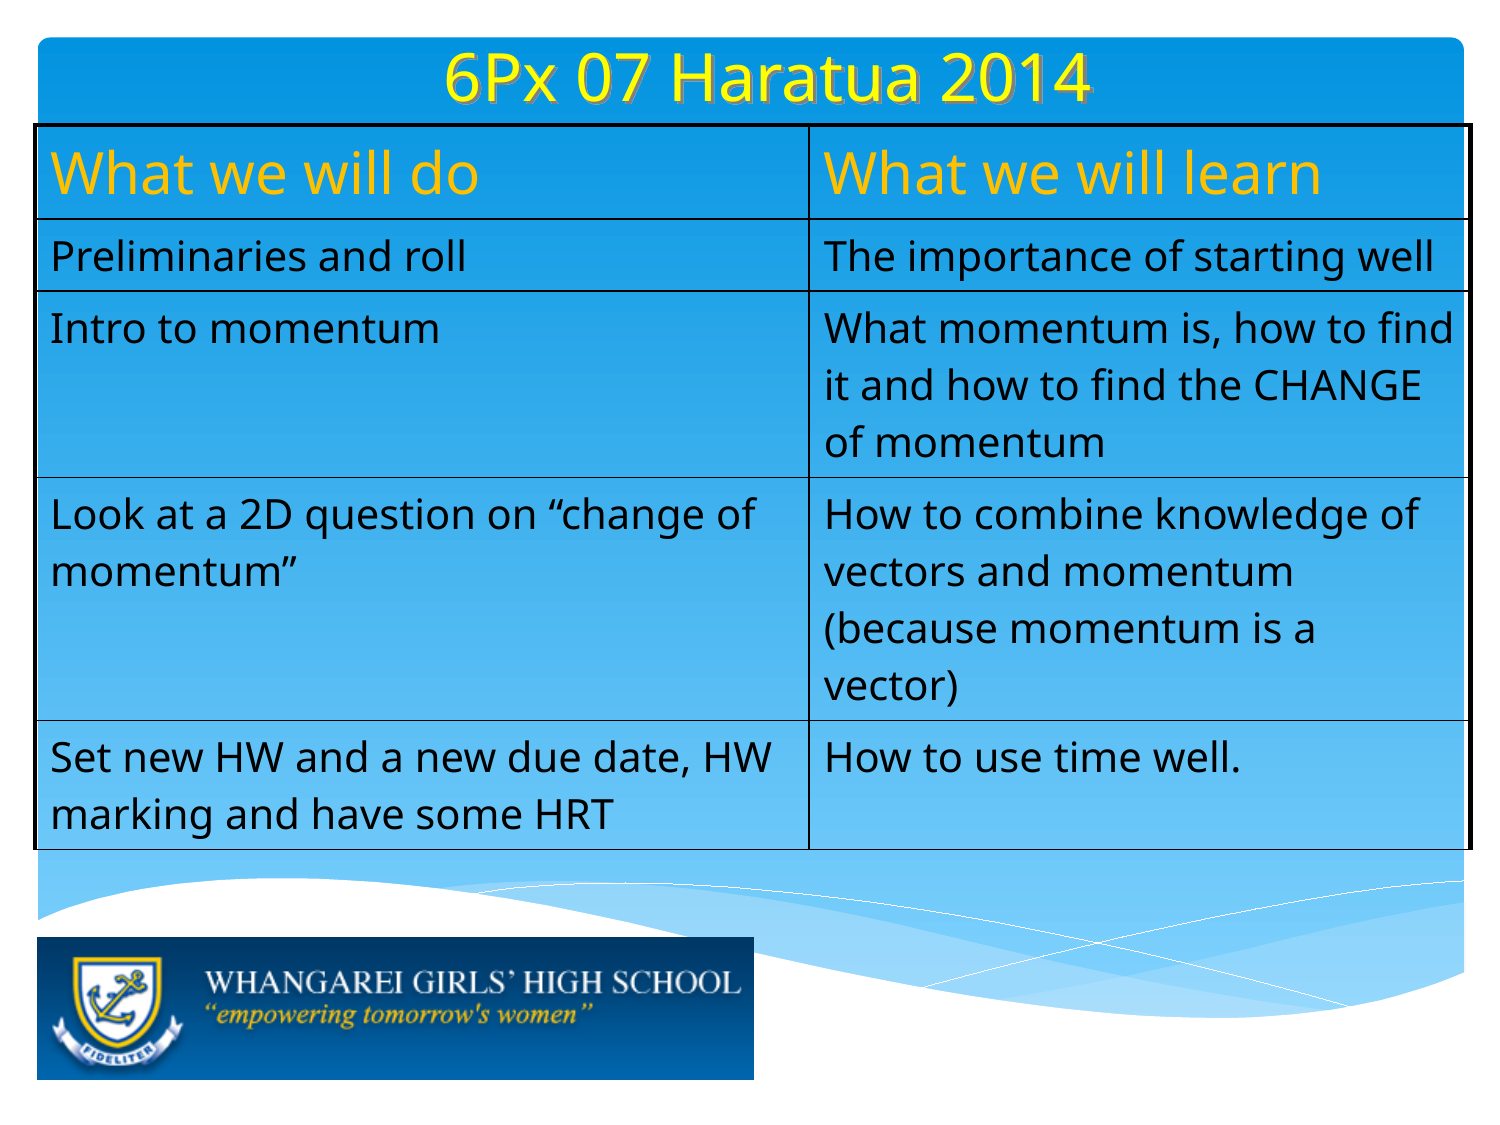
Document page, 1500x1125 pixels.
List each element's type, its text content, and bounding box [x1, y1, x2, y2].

table_cell How to combine knowledge of vectors and momentum (because momentum is a vector) [810, 478, 1468, 720]
table_cell Set new HW and a new due date, HW marking and have some HRT [37, 721, 808, 849]
picture [37, 937, 754, 1080]
table_cell How to use time well. [810, 721, 1468, 849]
table_header What we will do [37, 127, 808, 218]
table_cell What momentum is, how to find it and how to find the CHANGE of momentum [810, 292, 1468, 477]
table_cell Intro to momentum [37, 292, 808, 477]
table_header What we will learn [810, 127, 1468, 218]
table_cell Look at a 2D question on “change of momentum” [37, 478, 808, 720]
text_box 6Px 07 Haratua 2014 [162, 24, 1375, 123]
table_cell The importance of starting well [810, 220, 1468, 290]
table_cell Preliminaries and roll [37, 220, 808, 290]
